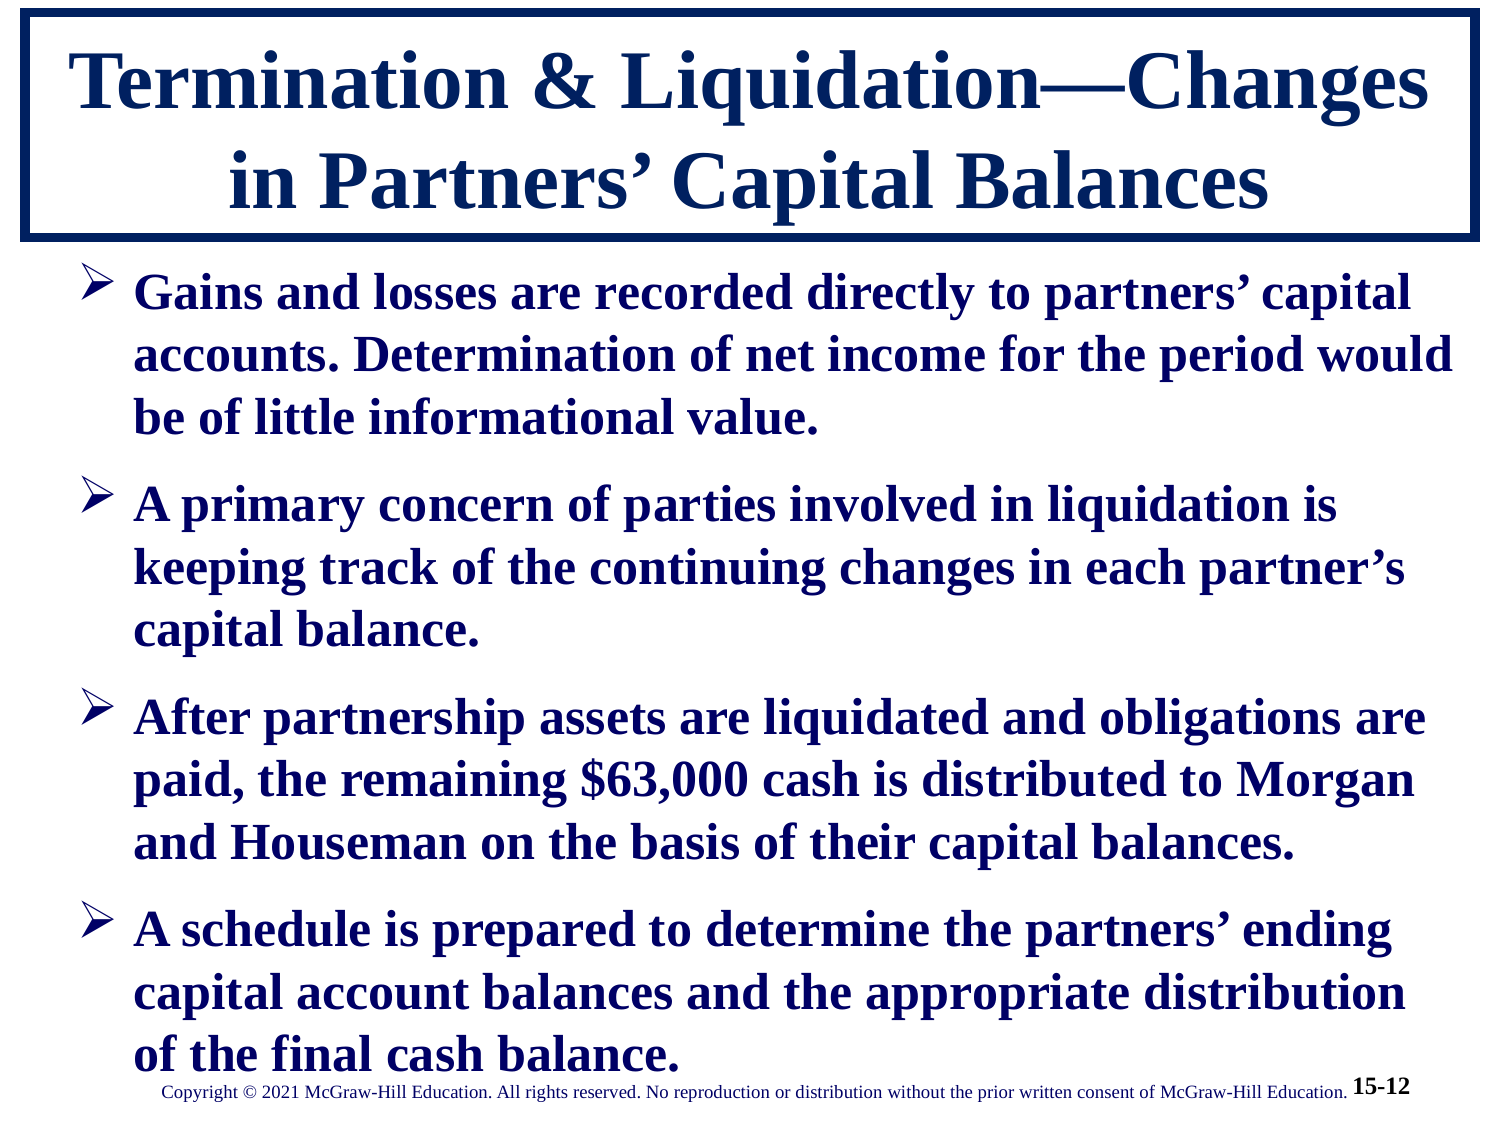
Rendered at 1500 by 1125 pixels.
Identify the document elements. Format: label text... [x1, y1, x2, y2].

text_box Gains and losses are recorded directly to partners’ capital accounts. Determination of net income for the period would be of little informational value. A primary concern of parties involved in liquidation is keeping track of the continuing changes in each partner’s capital balance. After partnership assets are liquidated and obligations are paid, the remaining $63,000 cash is distributed to Morgan and Houseman on the basis of their capital balances. A schedule is prepared to determine the partners’ ending capital account balances and the appropriate distribution of the final cash balance. [62, 249, 1475, 1090]
title Termination & Liquidation—Changes in Partners’ Capital Balances [20, 8, 1480, 242]
text_box Copyright © 2021 McGraw-Hill Education. All rights reserved. No reproduction or distribution without the prior written consent of McGraw-Hill Education. [81, 1072, 1429, 1110]
